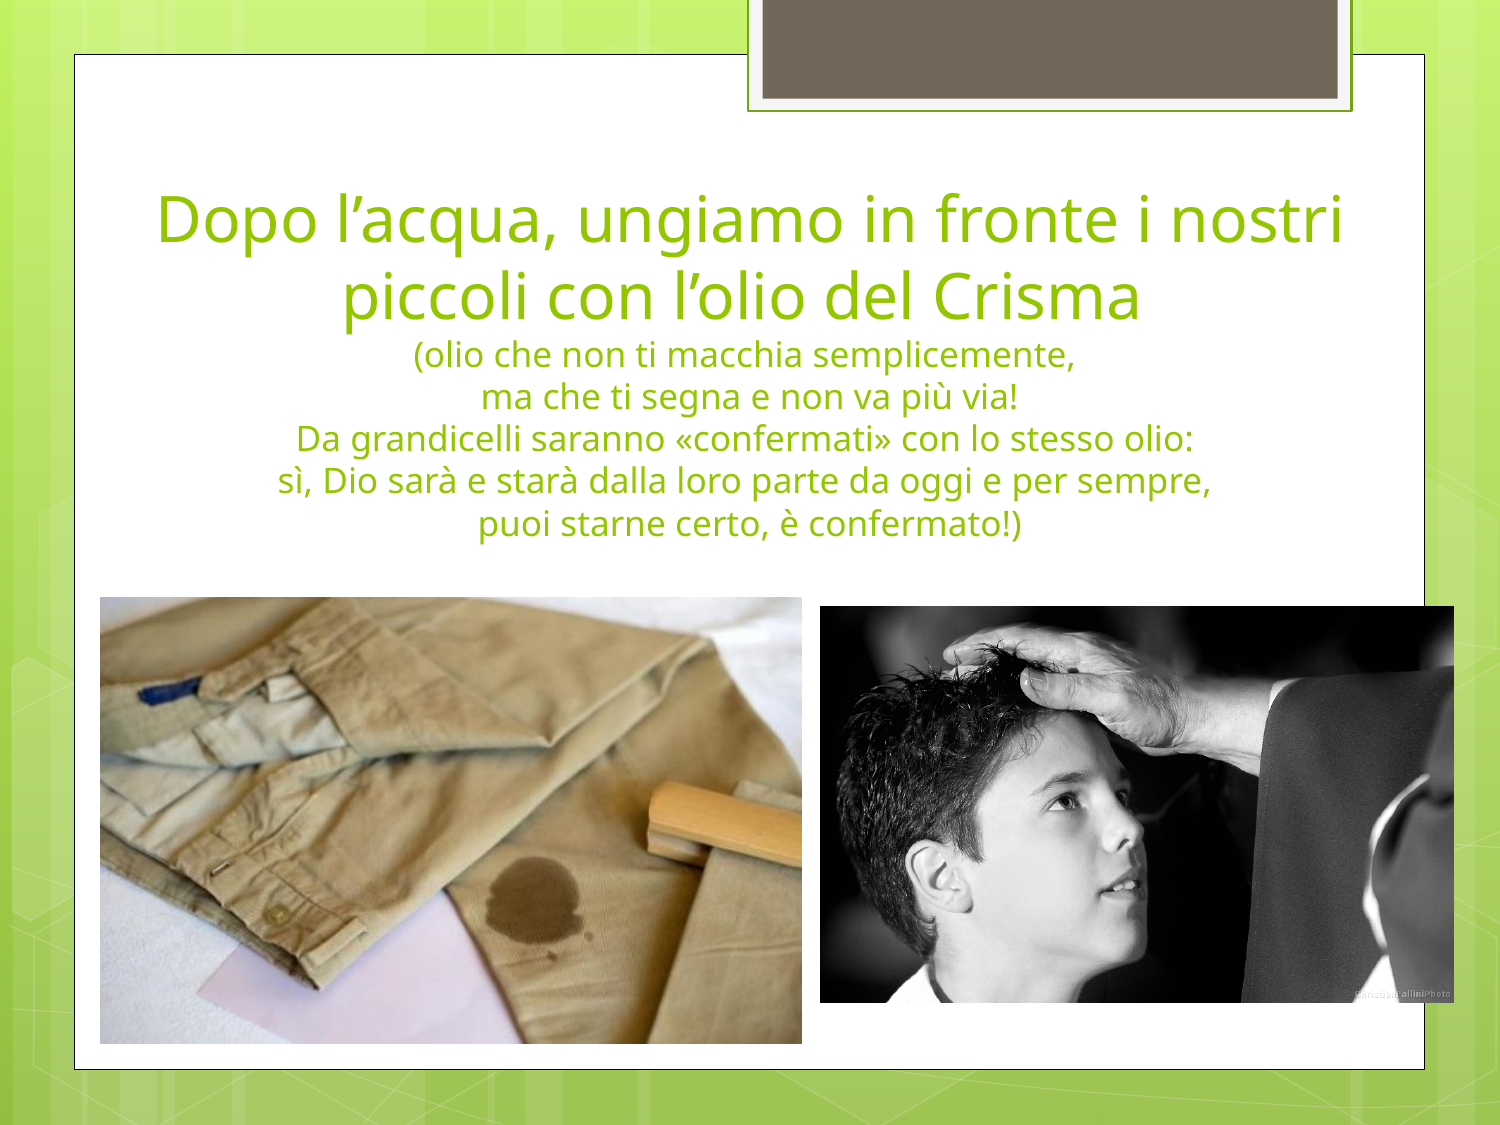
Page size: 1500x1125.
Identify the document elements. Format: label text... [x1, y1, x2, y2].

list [100, 597, 803, 1044]
title Dopo l’acqua, ungiamo in fronte i nostri piccoli con l’olio del Crisma (olio che non ti macchia semplicemente, ma che ti segna e non va più via! Da grandicelli saranno «confermati» con lo stesso olio: sì, Dio sarà e starà dalla loro parte da oggi e per sempre, puoi starne certo, è confermato!) [76, 168, 1424, 551]
picture [820, 606, 1454, 1004]
